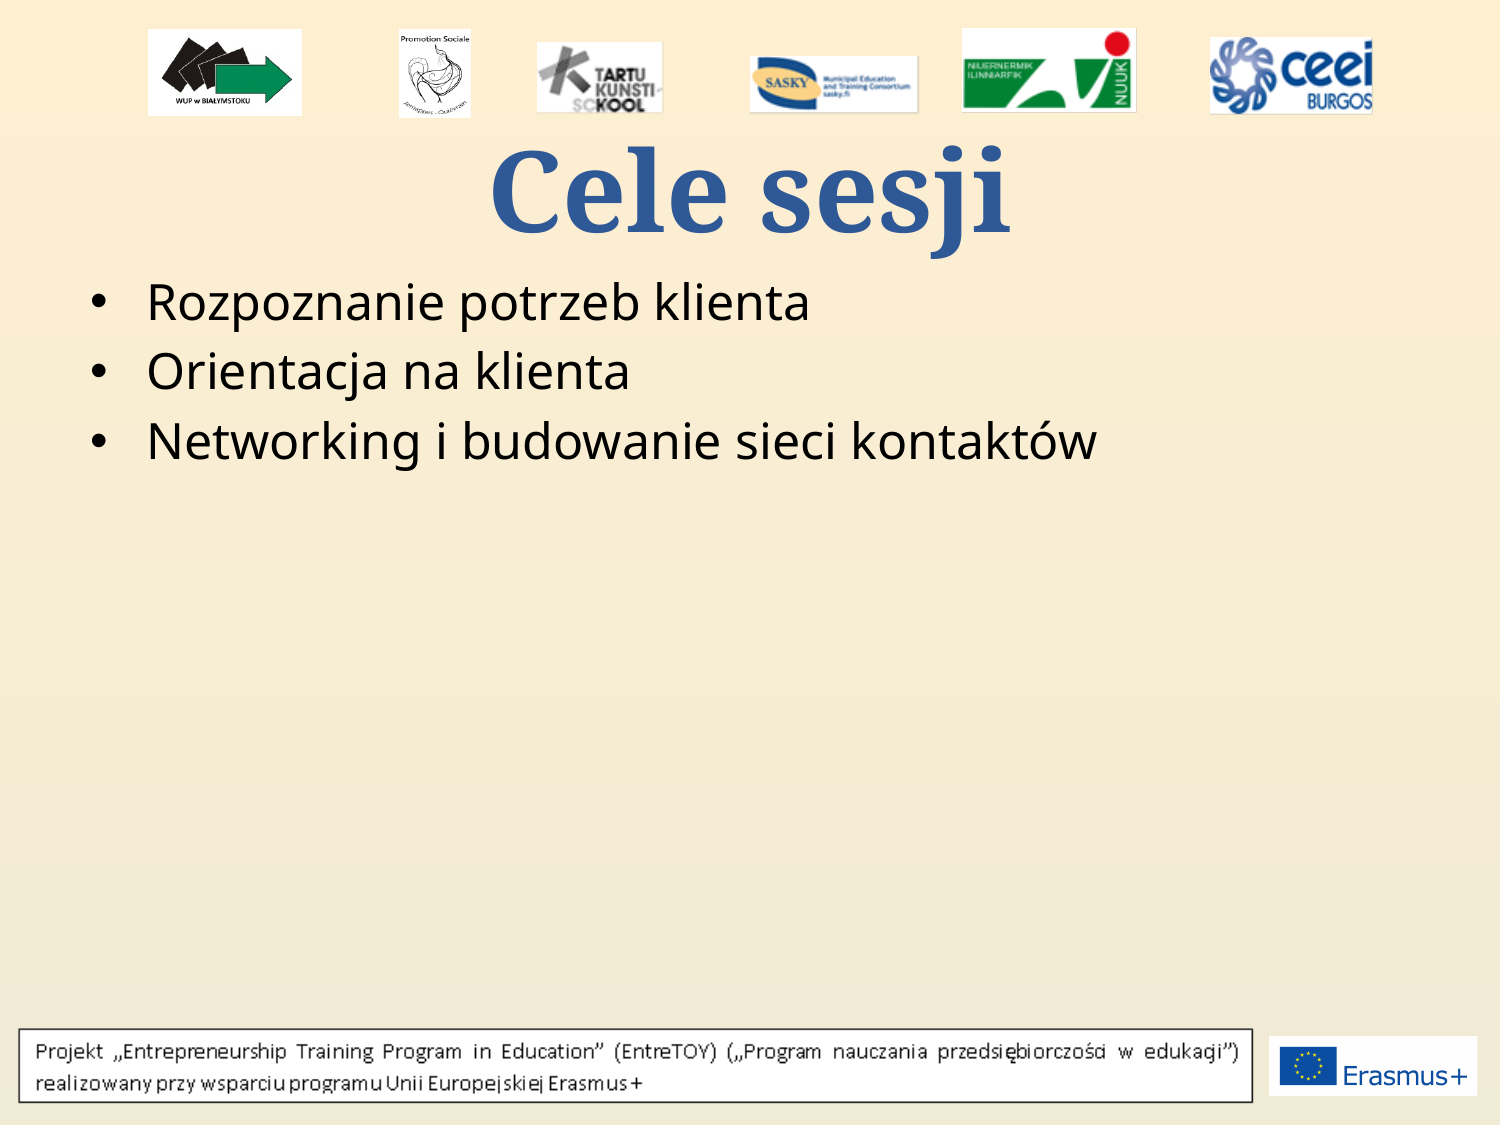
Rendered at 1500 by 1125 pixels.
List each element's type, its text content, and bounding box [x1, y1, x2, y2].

picture [17, 1027, 1255, 1105]
picture [537, 42, 668, 118]
picture [399, 29, 471, 118]
picture [148, 29, 302, 116]
picture [962, 28, 1140, 116]
title Cele sesji [75, 137, 1425, 262]
picture [1210, 37, 1374, 116]
picture [750, 56, 921, 116]
list Rozpoznanie potrzeb klienta Orientacja na klienta Networking i budowanie sieci kontaktów [75, 262, 1425, 1005]
